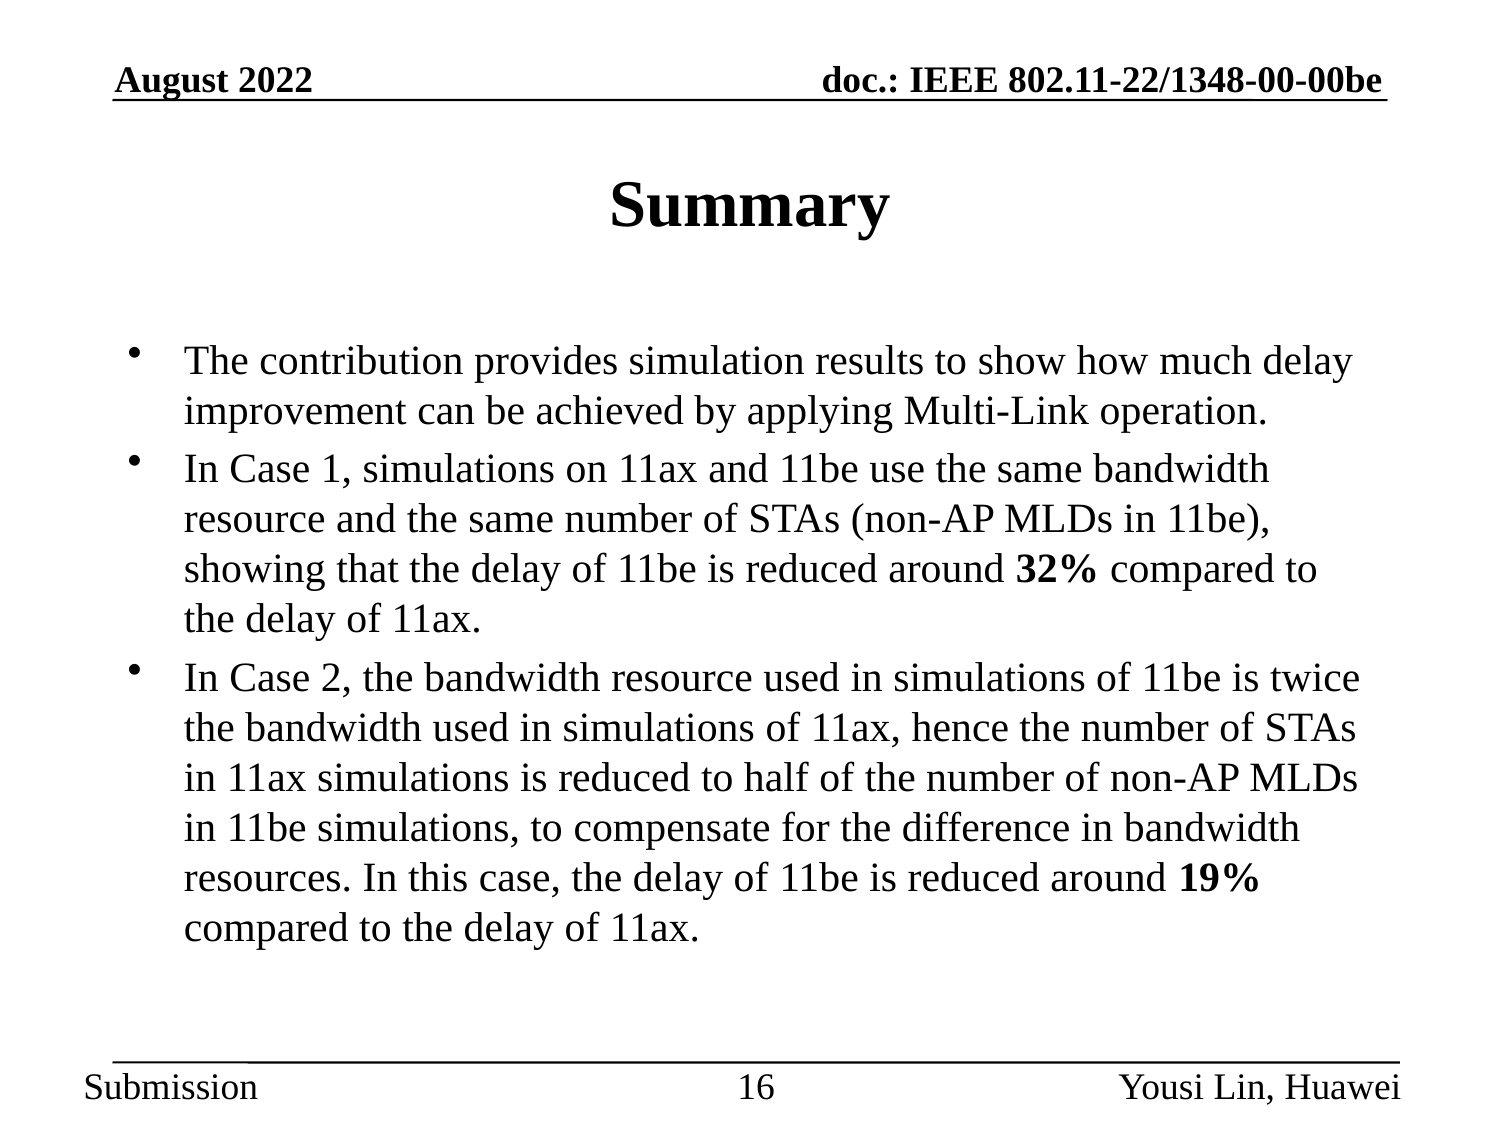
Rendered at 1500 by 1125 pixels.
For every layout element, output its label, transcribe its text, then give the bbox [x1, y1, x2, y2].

footer Yousi Lin, Huawei [1115, 1061, 1402, 1125]
list The contribution provides simulation results to show how much delay improvement can be achieved by applying Multi-Link operation. In Case 1, simulations on 11ax and 11be use the same bandwidth resource and the same number of STAs (non-AP MLDs in 11be), showing that the delay of 11be is reduced around 32% compared to the delay of 11ax. In Case 2, the bandwidth resource used in simulations of 11be is twice the bandwidth used in simulations of 11ax, hence the number of STAs in 11ax simulations is reduced to half of the number of non-AP MLDs in 11be simulations, to compensate for the difference in bandwidth resources. In this case, the delay of 11be is reduced around 19% compared to the delay of 11ax. [112, 324, 1388, 1001]
title Summary [112, 112, 1388, 288]
slide_number 16 [712, 1061, 800, 1093]
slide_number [114, 0, 316, 101]
